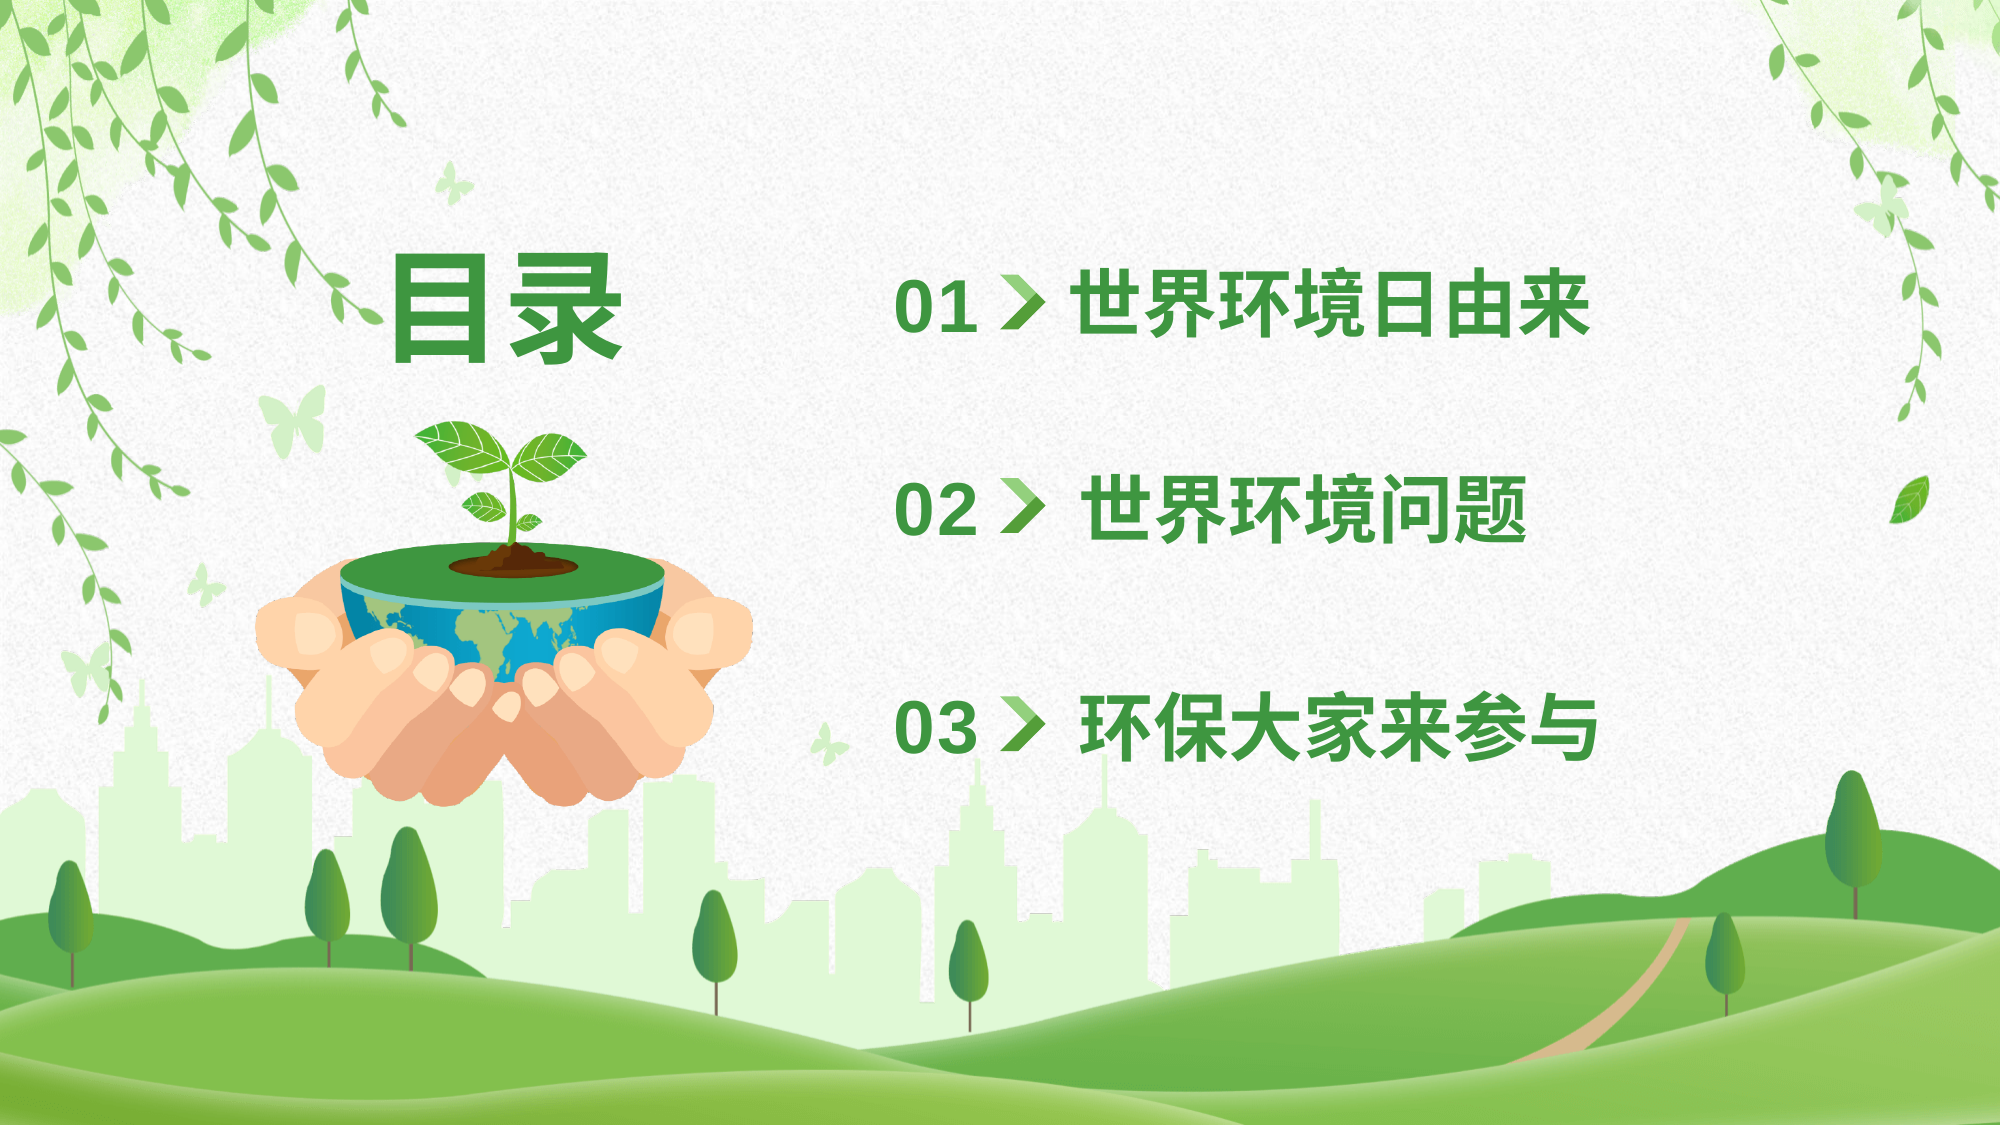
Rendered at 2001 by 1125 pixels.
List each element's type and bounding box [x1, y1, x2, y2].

text_box [850, 637, 1750, 811]
text_box [849, 419, 1672, 592]
text_box [850, 215, 1827, 389]
picture [0, 0, 2000, 1125]
